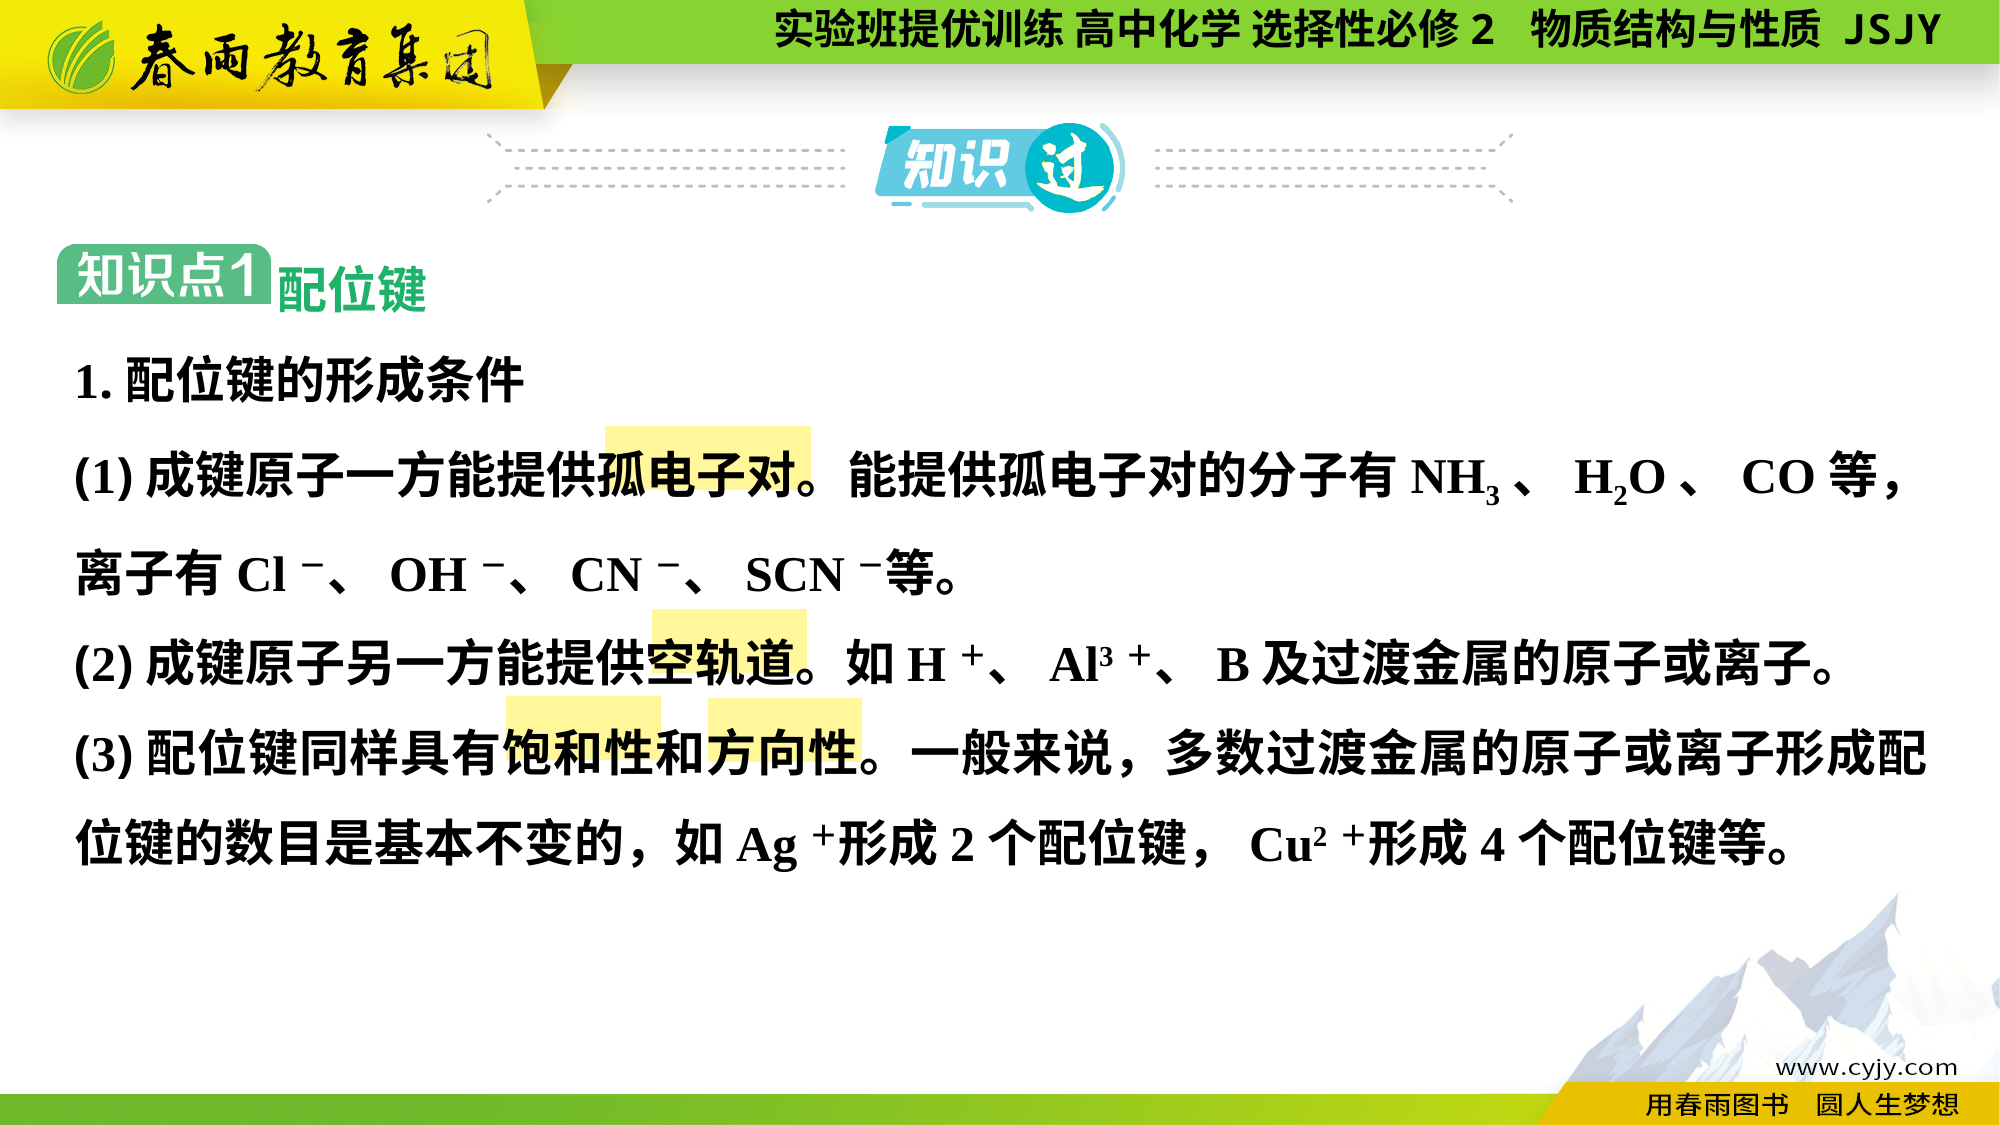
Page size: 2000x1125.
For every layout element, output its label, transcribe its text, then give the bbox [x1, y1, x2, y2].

list 配位键 1.配位键的形成条件 (1)成键原子一方能提供孤电子对。能提供孤电子对的分子有NH3、H2O、CO等，离子有Cl－、OH－、CN－、SCN－等。 (2)成键原子另一方能提供空轨道。如H＋、Al3＋、B及过渡金属的原子或离子。 (3)配位键同样具有饱和性和方向性。一般来说，多数过渡金属的原子或离子形成配位键的数目是基本不变的，如Ag＋形成2个配位键，Cu2＋形成4个配位键等。 [59, 221, 1944, 873]
picture [0, 0, 2000, 1125]
